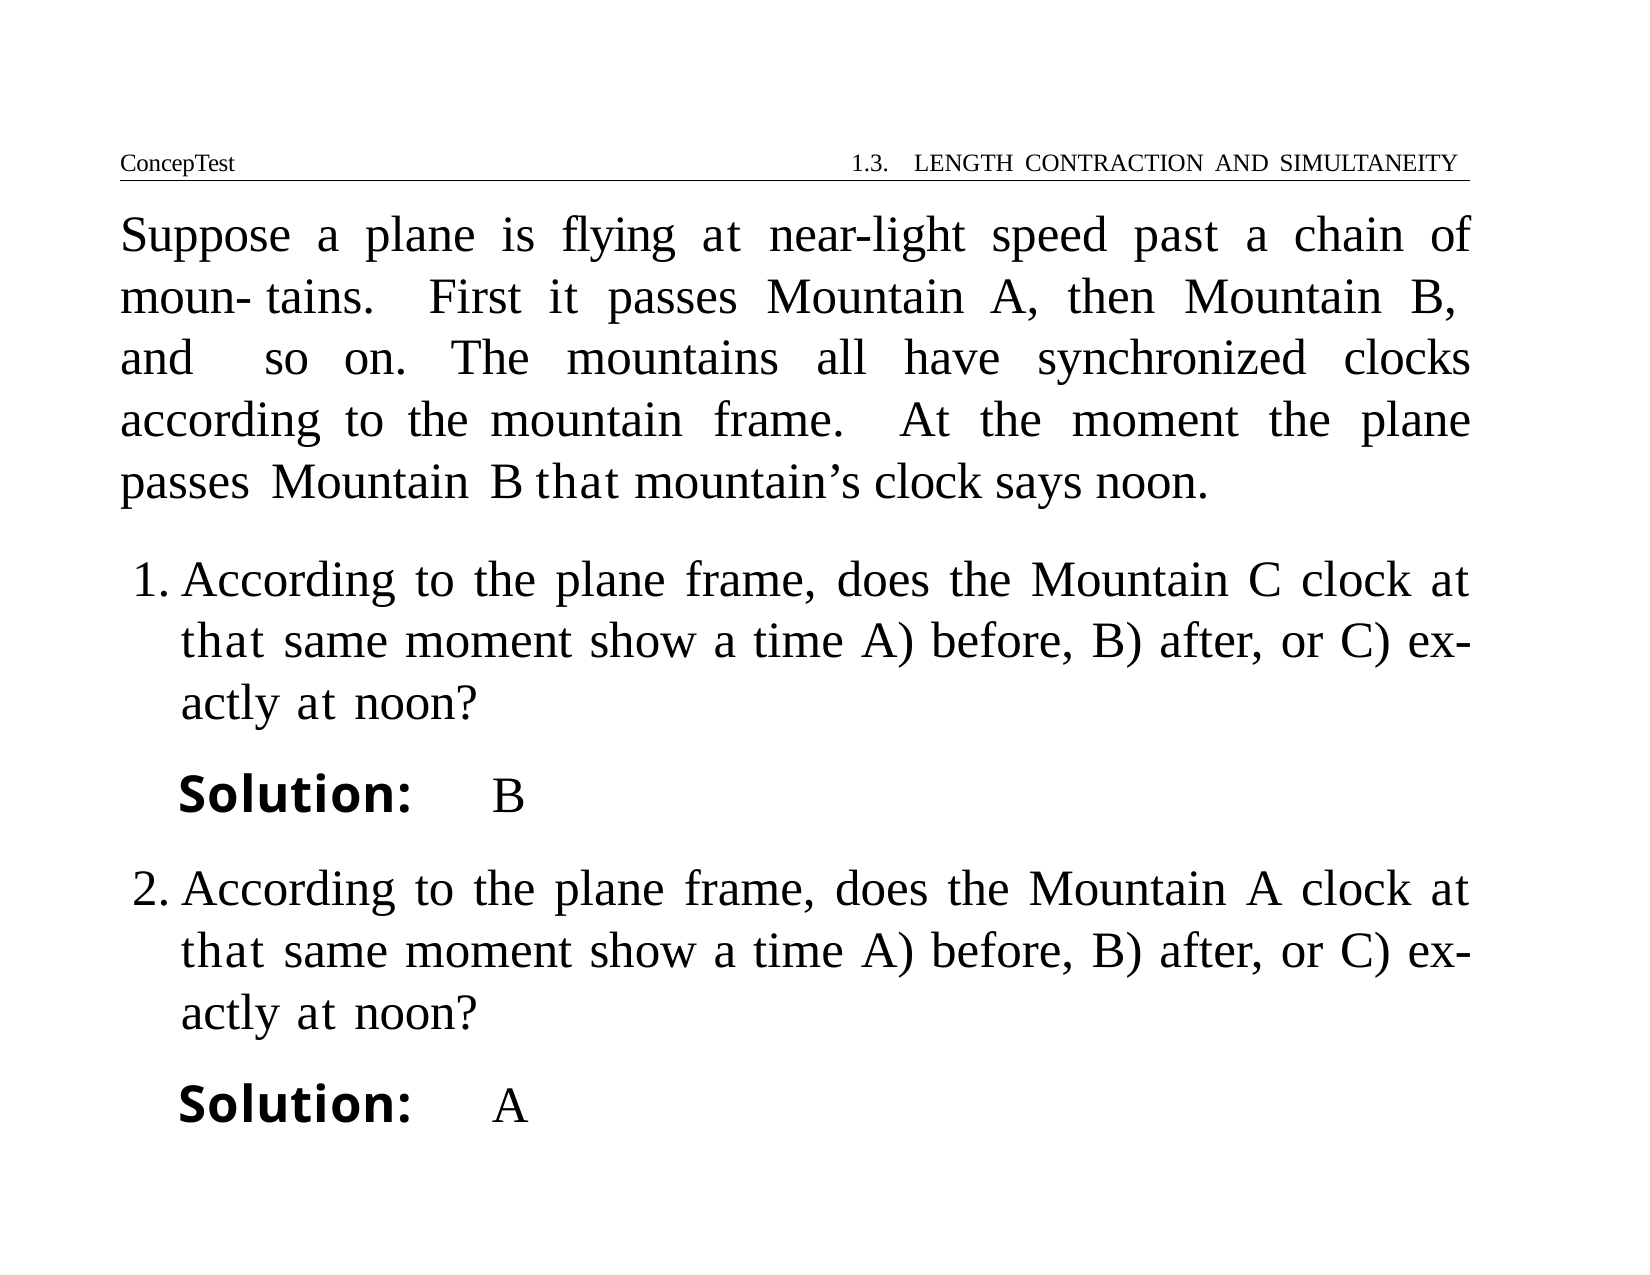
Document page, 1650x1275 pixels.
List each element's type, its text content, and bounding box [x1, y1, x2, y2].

list Suppose a plane is flying at near-light speed past a chain of moun- tains. First it passes Mountain A, then Mountain B, and so on. The mountains all have synchronized clocks according to the mountain frame. At the moment the plane passes Mountain B that mountain’s clock says noon. [117, 198, 1473, 925]
text_box ConcepTest 1.3. LENGTH CONTRACTION AND SIMULTANEITY [117, 144, 1473, 176]
text_box According to the plane frame, does the Mountain C clock at that same moment show a time A) before, B) after, or C) ex- actly at noon? Solution: B According to the plane frame, does the Mountain A clock at that same moment show a time A) before, B) after, or C) ex- actly at noon? Solution: A [130, 542, 1473, 1133]
